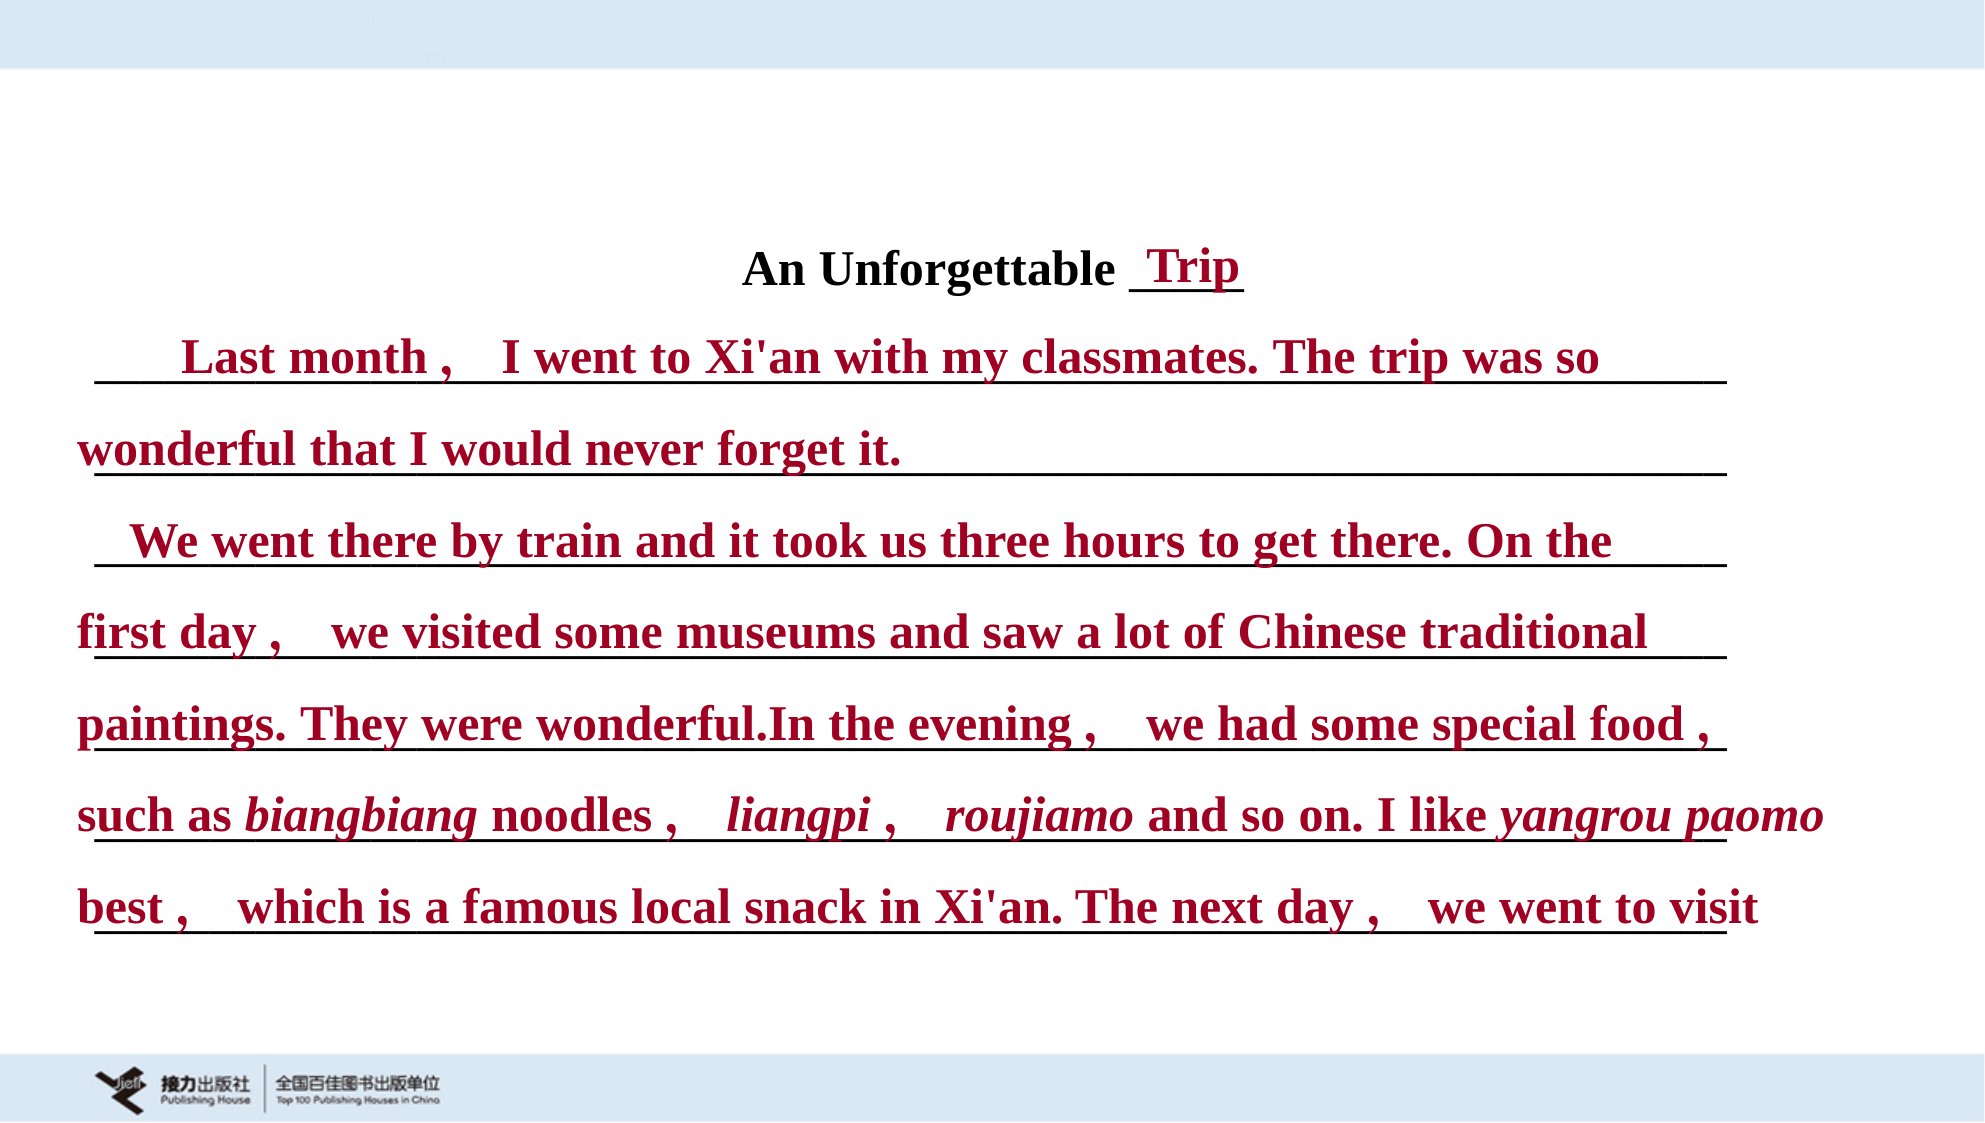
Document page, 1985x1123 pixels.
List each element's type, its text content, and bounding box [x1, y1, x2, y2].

text_box An Unforgettable _____ _______________________________________________________________________ _______________________________________________________________________ _______________________________________________________________________ _______________________________________________________________________ _______________________________________________________________________ _______________________________________________________________________ _______________________________________________________________________ [94, 204, 1892, 938]
text_box Trip [1128, 204, 1259, 292]
text_box Last month，I went to Xi'an with my classmates. The trip was so wonderful that I would never forget it. We went there by train and it took us three hours to get there. On the first day，we visited some museums and saw a lot of Chinese traditional paintings. They were wonderful.In the evening，we had some special food， such as biangbiang noodles，liangpi，roujiamo and so on. I like yangrou paomo best，which is a famous local snack in Xi'an. The next day，we went to visit [77, 292, 1874, 934]
picture [0, 0, 1985, 1122]
